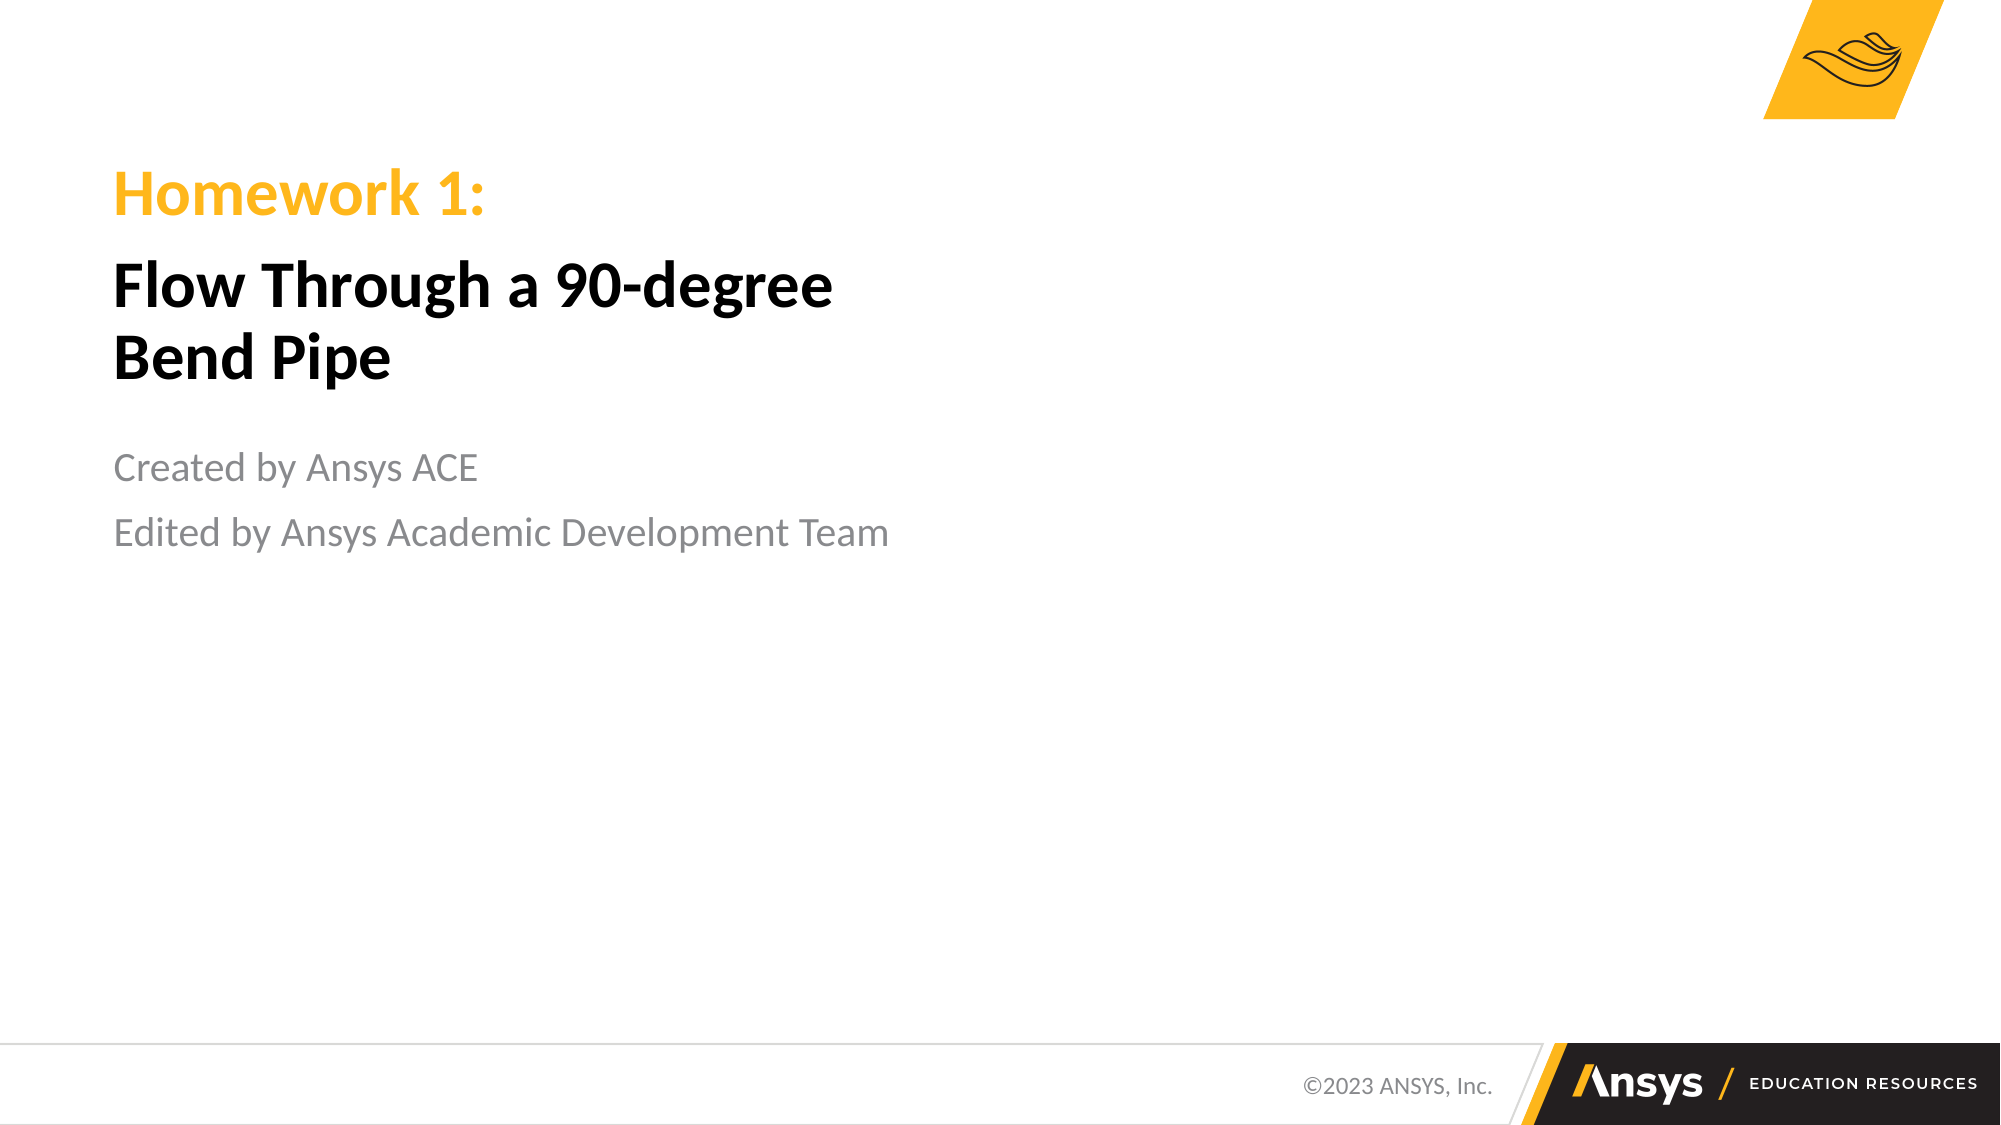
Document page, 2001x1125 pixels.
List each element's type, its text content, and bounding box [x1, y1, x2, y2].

picture [0, 0, 2000, 1125]
list Homework 1: Flow Through a 90-degree Bend Pipe [98, 149, 984, 388]
list Created by Ansys ACE Edited by Ansys Academic Development Team [98, 437, 984, 577]
